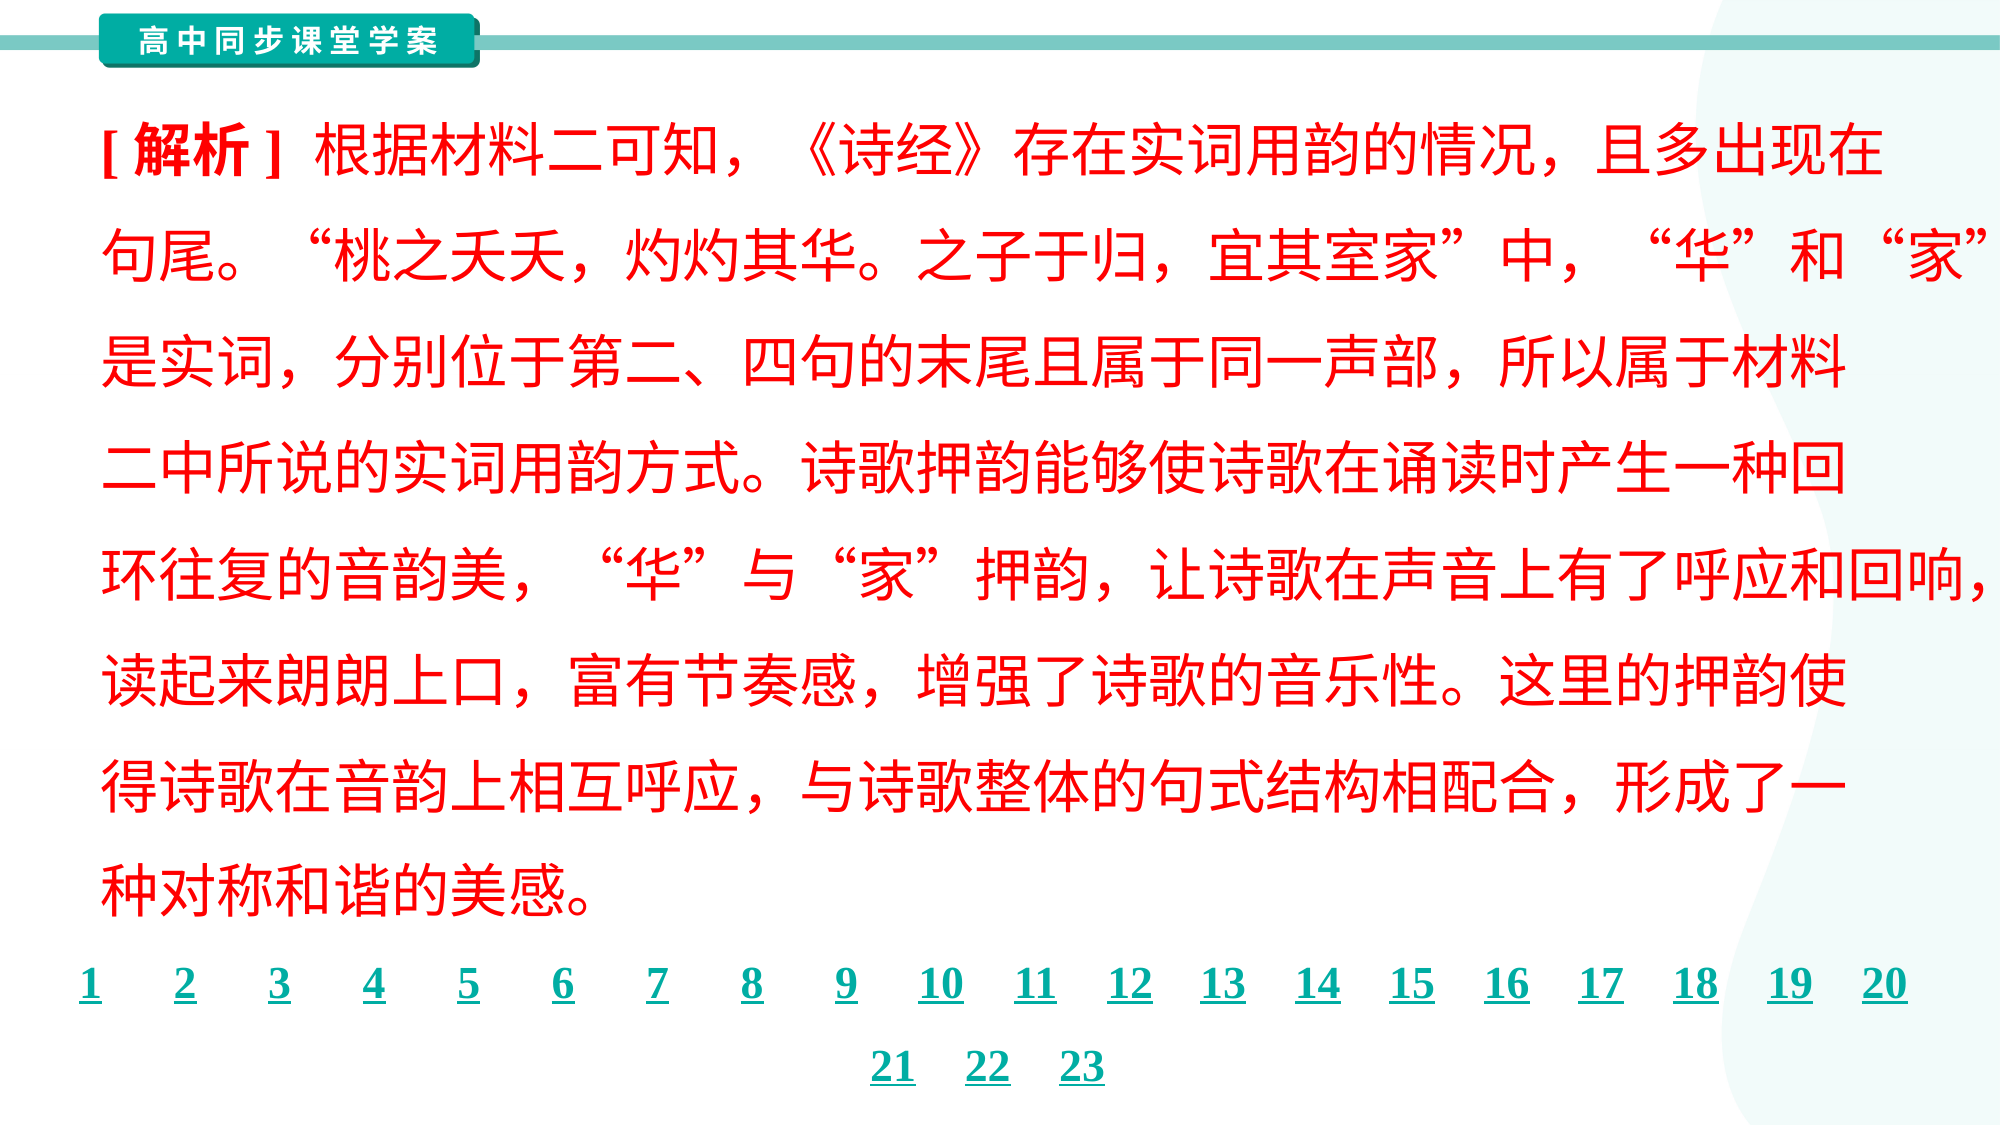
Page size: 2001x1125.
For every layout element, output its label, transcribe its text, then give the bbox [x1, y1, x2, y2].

picture [0, 0, 2000, 1125]
text_box [解析] 根据材料二可知，《诗经》存在实词用韵的情况，且多出现在 句尾。“桃之夭夭，灼灼其华。之子于归，宜其室家”中，“华”和“家”都 是实词，分别位于第二、四句的末尾且属于同一声部，所以属于材料 二中所说的实词用韵方式。诗歌押韵能够使诗歌在诵读时产生一种回 环往复的音韵美，“华”与“家”押韵，让诗歌在声音上有了呼应和回响， 读起来朗朗上口，富有节奏感，增强了诗歌的音乐性。这里的押韵使 得诗歌在音韵上相互呼应，与诗歌整体的句式结构相配合，形成了一 种对称和谐的美感。 [100, 76, 1899, 914]
